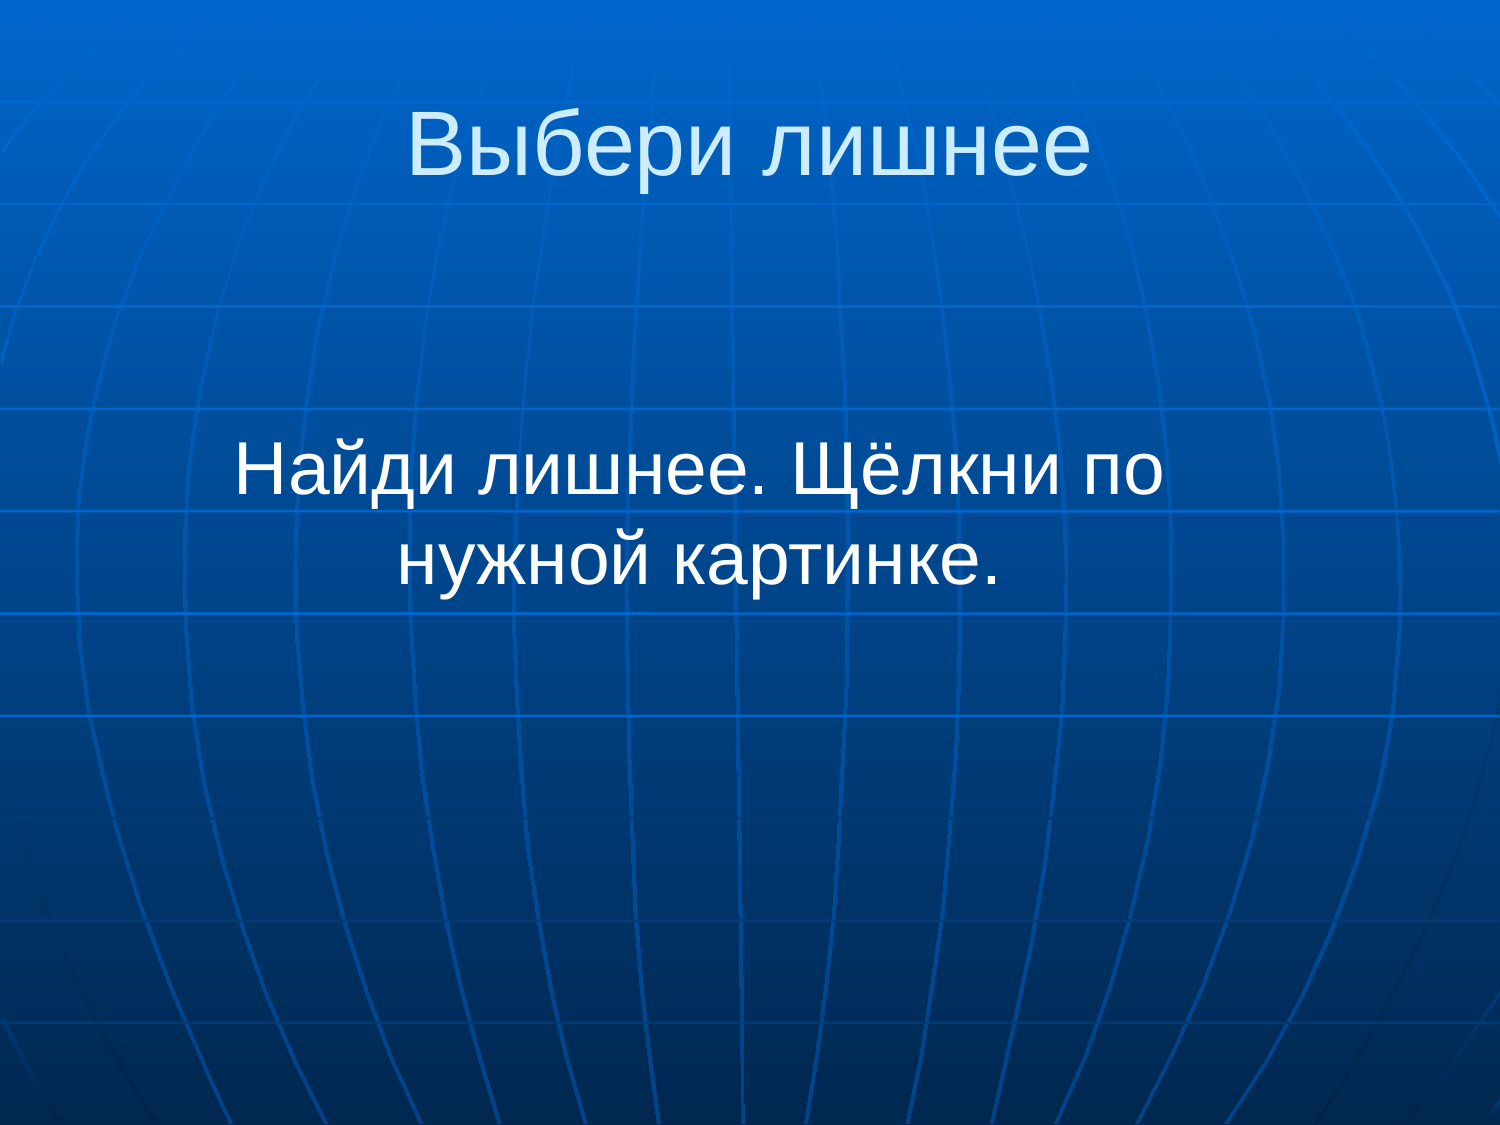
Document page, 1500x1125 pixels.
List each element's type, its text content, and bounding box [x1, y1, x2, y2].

text_box Найди лишнее. Щёлкни по нужной картинке. [137, 412, 1263, 608]
title Выбери лишнее [74, 45, 1426, 233]
